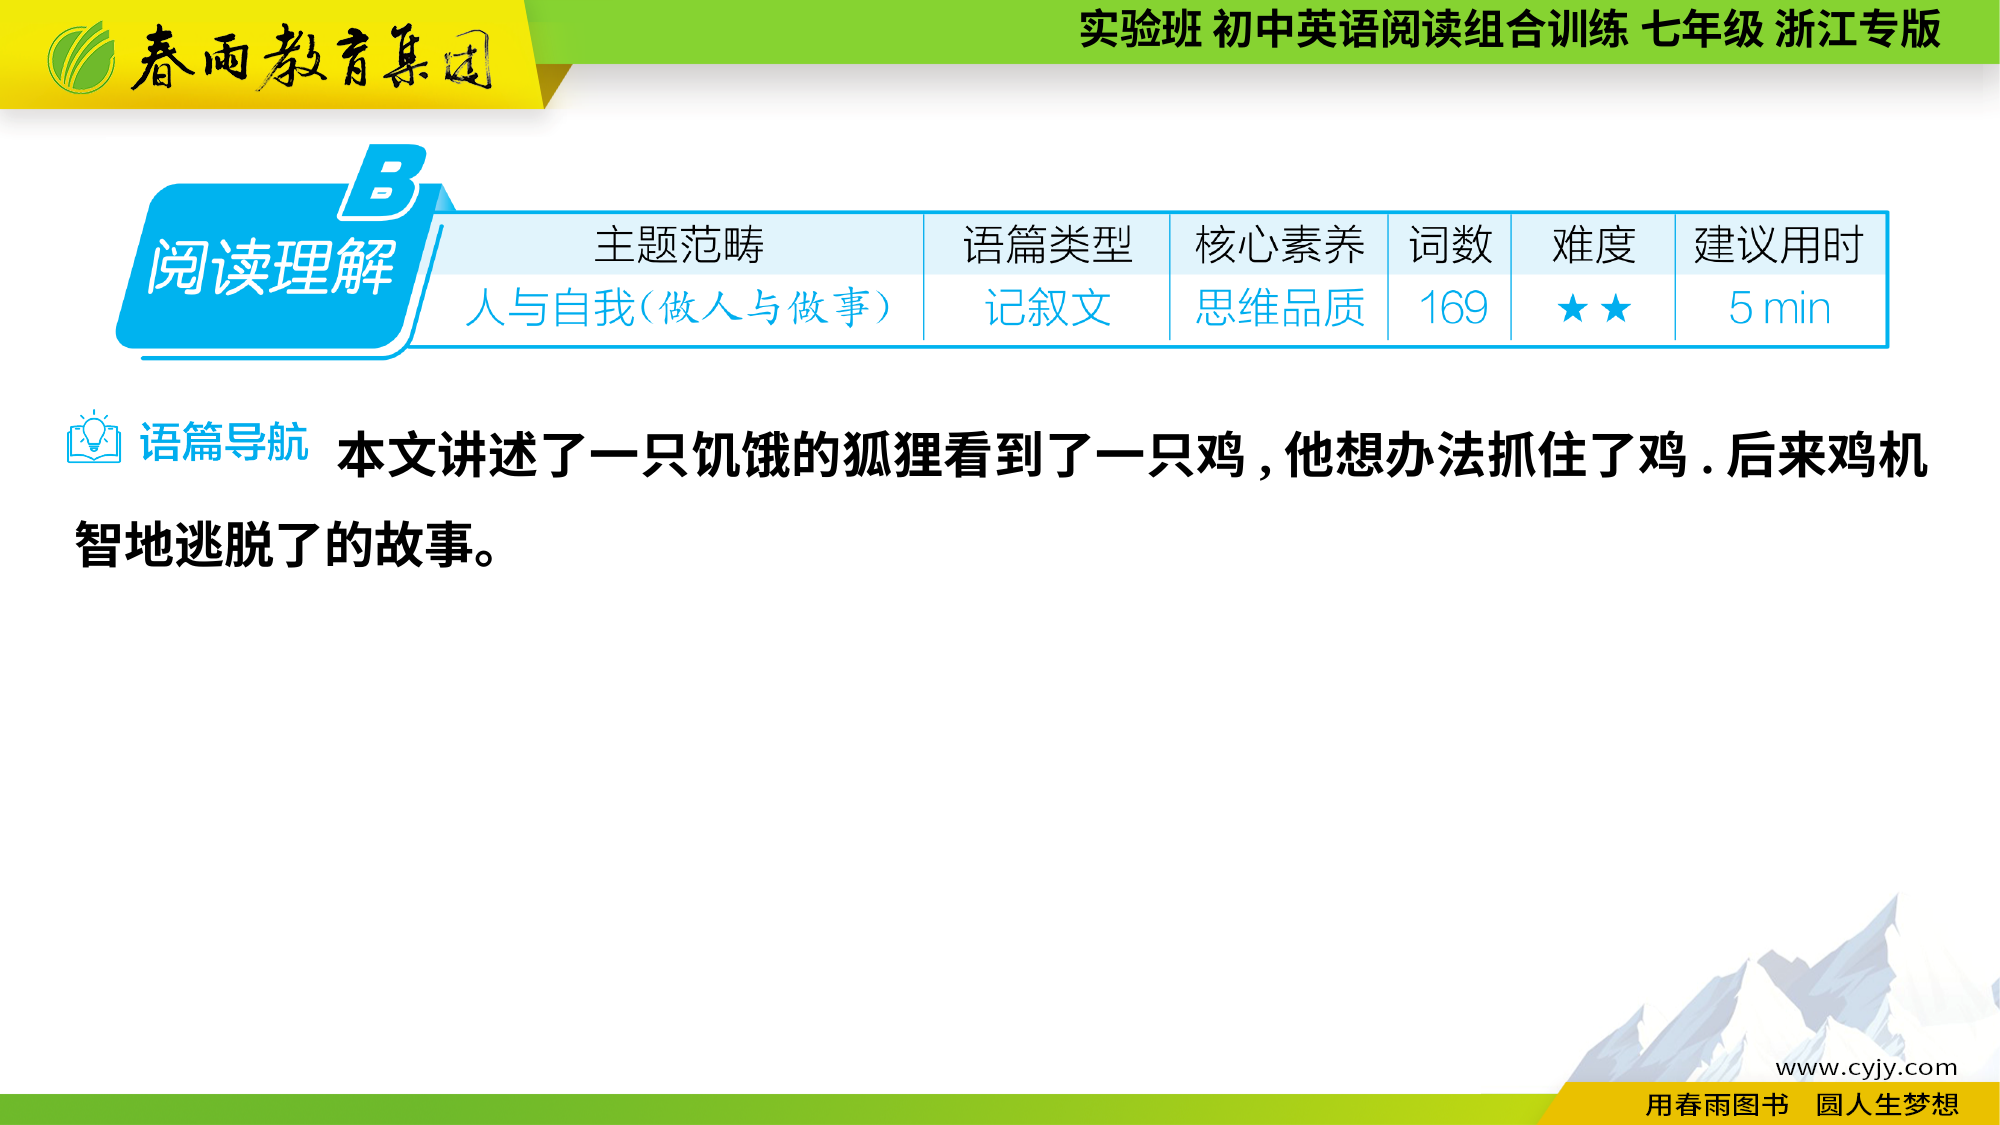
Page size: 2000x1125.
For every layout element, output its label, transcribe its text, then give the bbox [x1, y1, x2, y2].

list 本文讲述了一只饥饿的狐狸看到了一只鸡,他想办法抓住了鸡.后来鸡机智地逃脱了的故事。 [59, 385, 1944, 572]
picture [0, 0, 2000, 1125]
